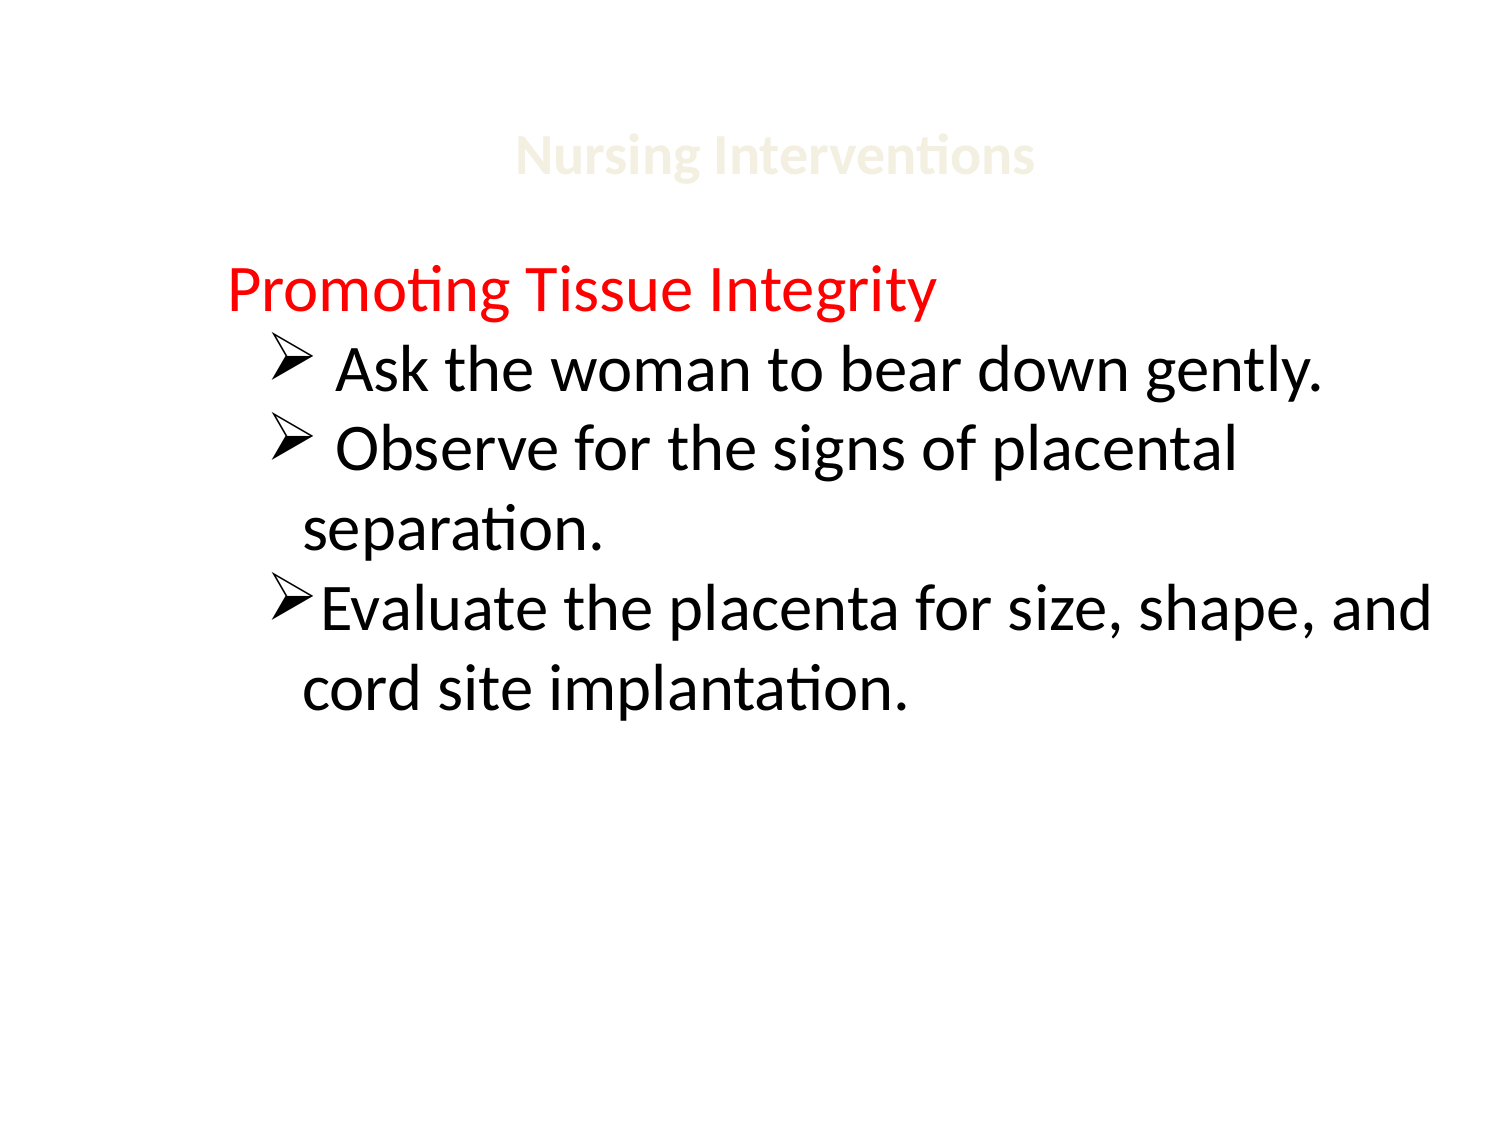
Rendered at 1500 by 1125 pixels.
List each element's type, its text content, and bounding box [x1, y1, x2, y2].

text_box Promoting Tissue Integrity Ask the woman to bear down gently. Observe for the signs of placental separation. Evaluate the placenta for size, shape, and cord site implantation. [212, 236, 1475, 732]
subtitle Nursing Interventions [174, 50, 1390, 250]
